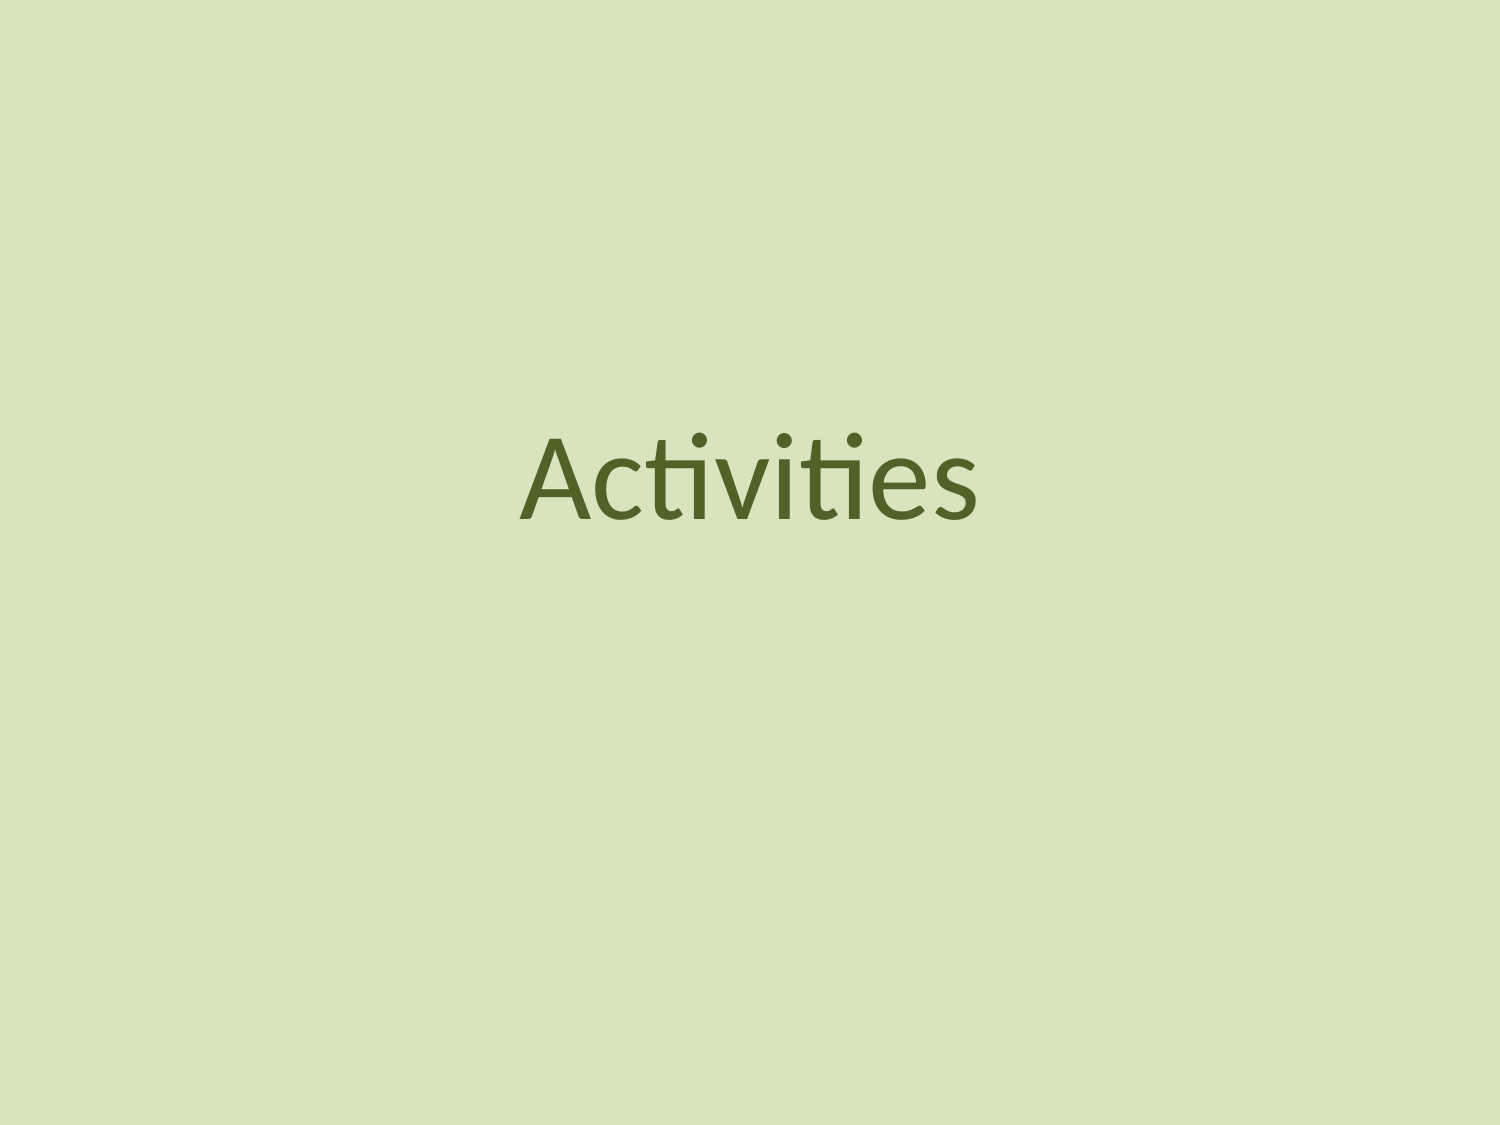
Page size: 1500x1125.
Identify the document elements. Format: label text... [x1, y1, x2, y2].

title Activities [112, 349, 1388, 591]
